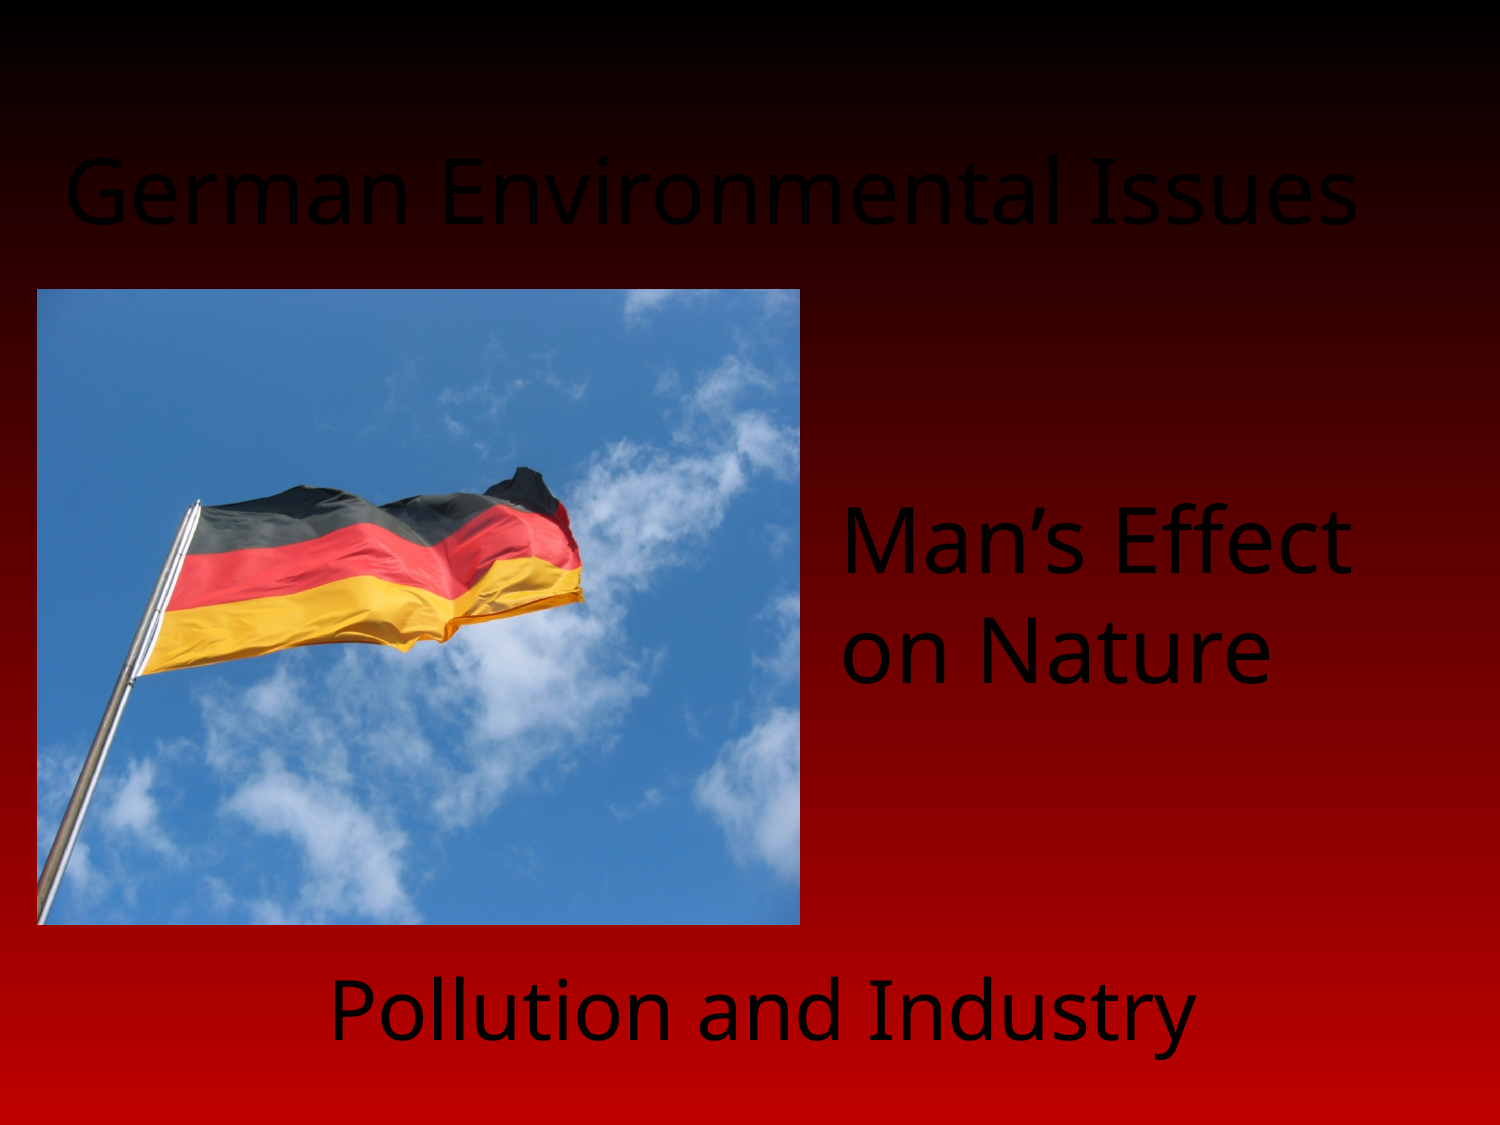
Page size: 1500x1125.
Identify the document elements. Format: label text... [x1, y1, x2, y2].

title German Environmental Issues [37, 74, 1388, 301]
picture [37, 289, 801, 926]
text_box Pollution and Industry [312, 950, 1263, 1065]
text_box Man’s Effect on Nature [824, 474, 1438, 710]
